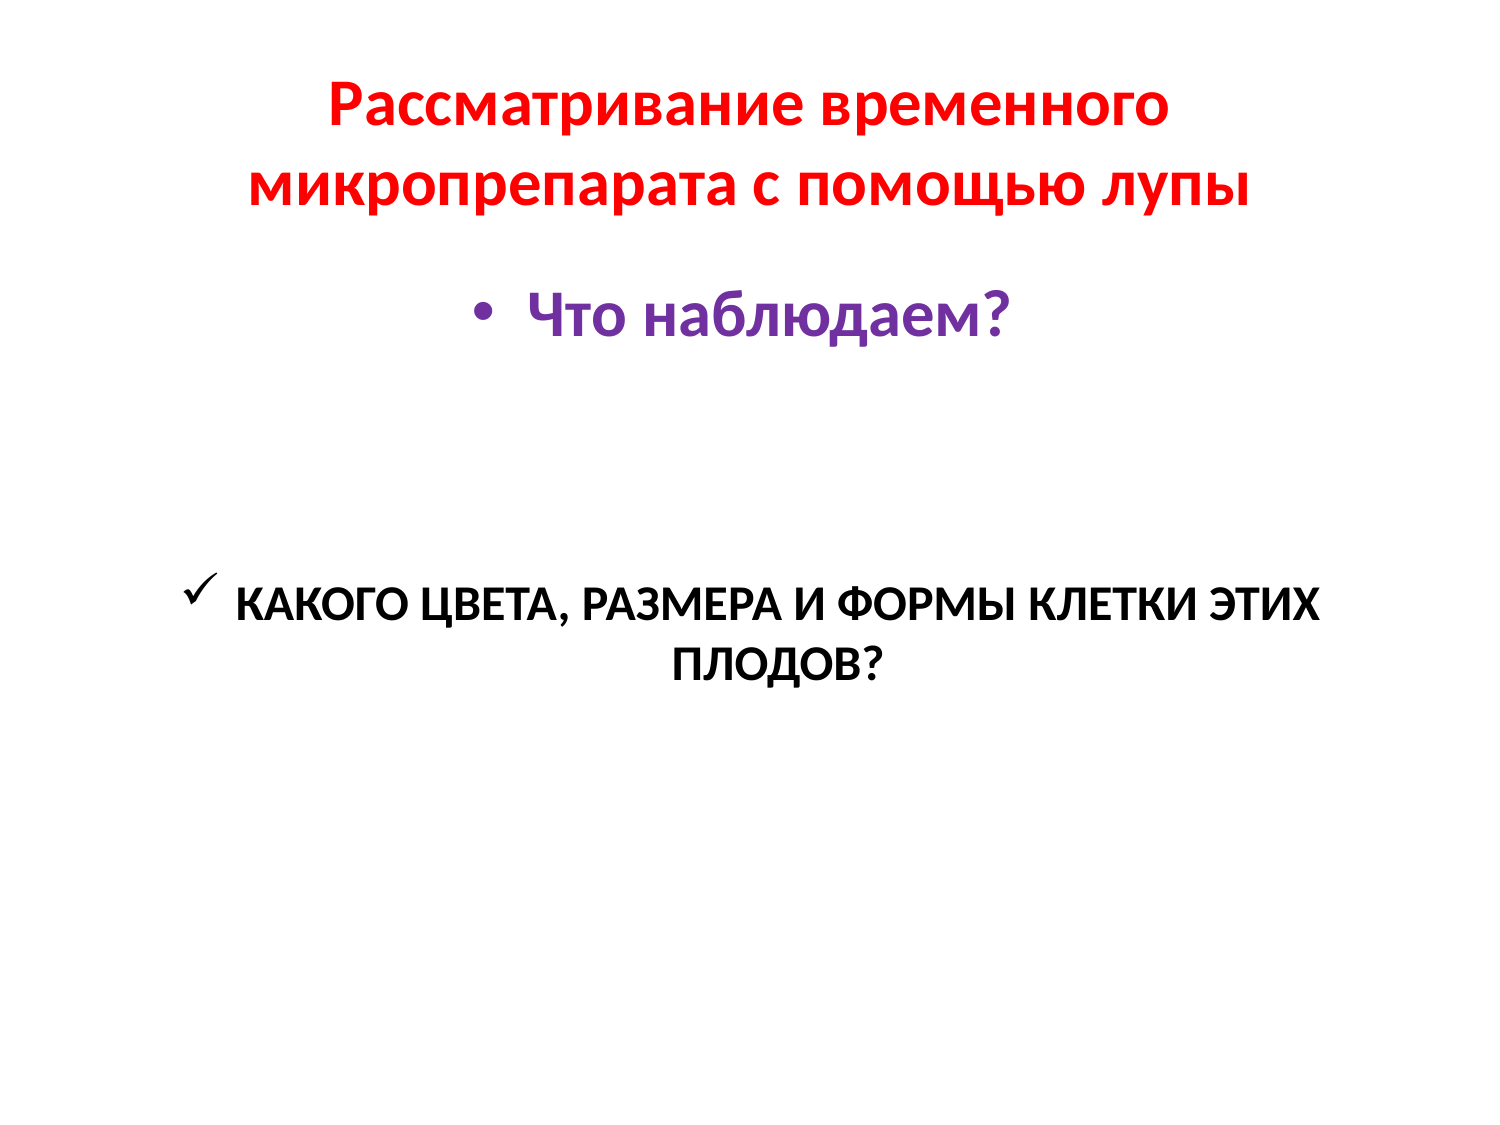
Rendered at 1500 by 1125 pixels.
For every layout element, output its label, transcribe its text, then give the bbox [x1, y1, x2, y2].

title Рассматривание временного микропрепарата с помощью лупы [75, 45, 1425, 233]
list Что наблюдаем? КАКОГО ЦВЕТА, РАЗМЕРА И ФОРМЫ КЛЕТКИ ЭТИХ ПЛОДОВ? [75, 262, 1425, 1005]
